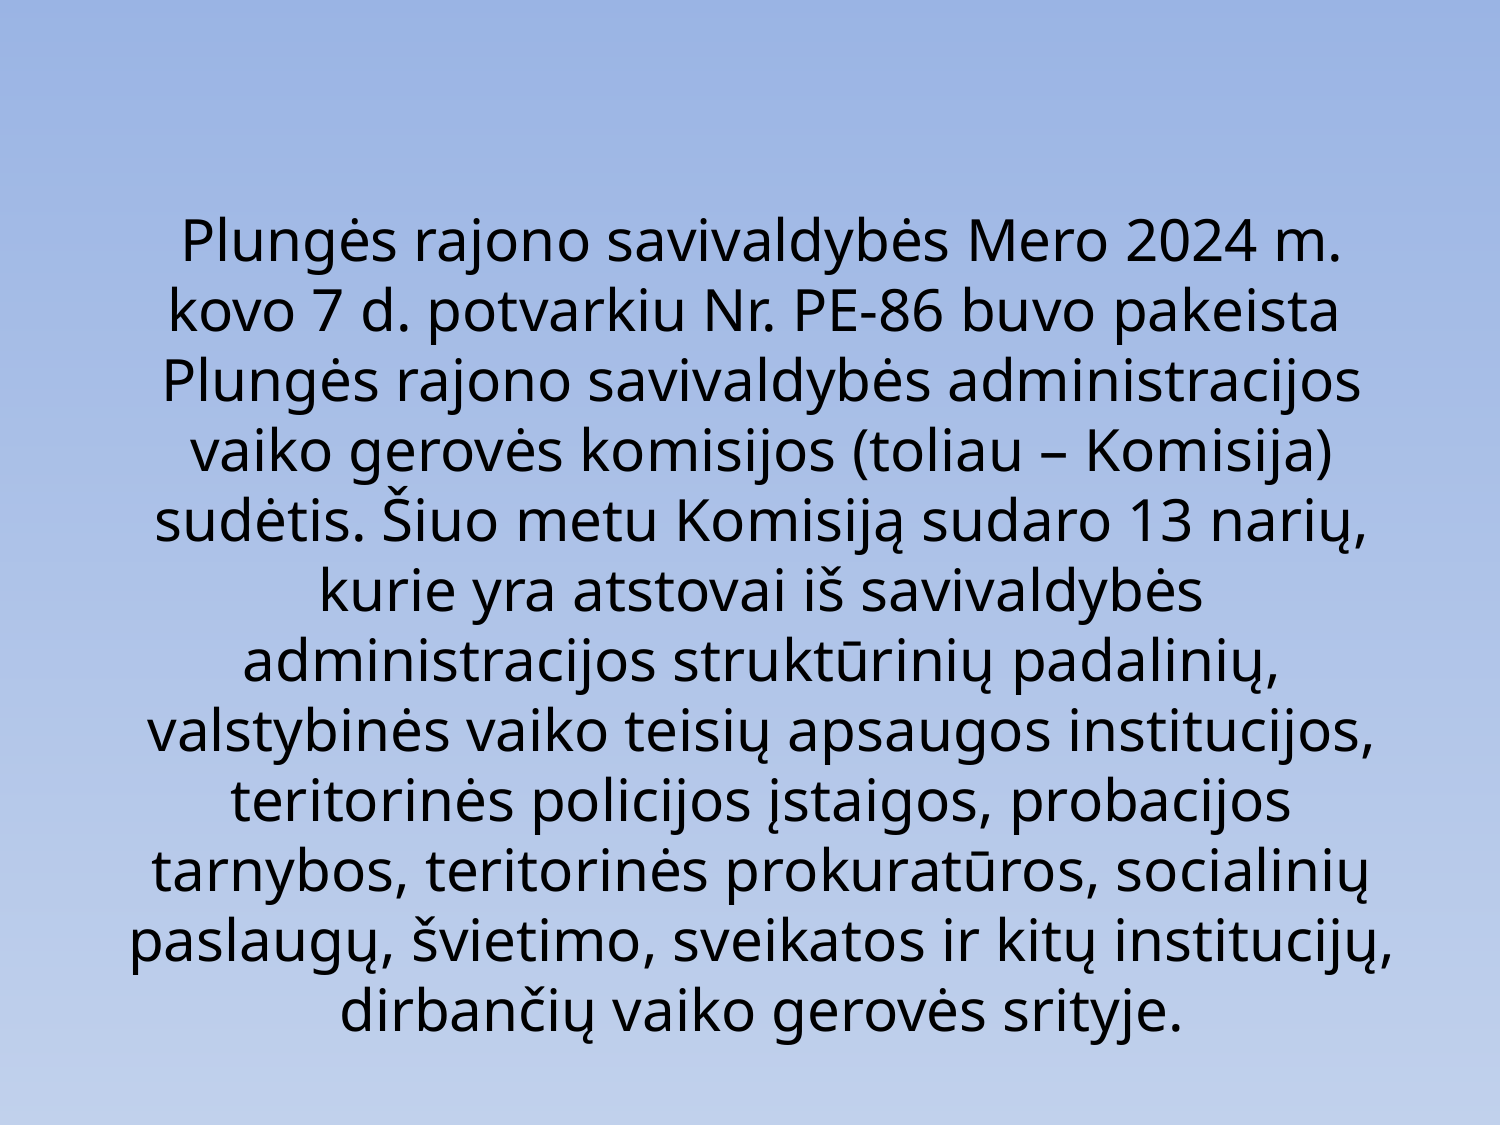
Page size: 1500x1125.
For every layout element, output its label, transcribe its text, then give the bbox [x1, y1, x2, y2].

text_box Plungės rajono savivaldybės Mero 2024 m. kovo 7 d. potvarkiu Nr. PE-86 buvo pakeista Plungės rajono savivaldybės administracijos vaiko gerovės komisijos (toliau – Komisija) sudėtis. Šiuo metu Komisiją sudaro 13 narių, kurie yra atstovai iš savivaldybės administracijos struktūrinių padalinių, valstybinės vaiko teisių apsaugos institucijos, teritorinės policijos įstaigos, probacijos tarnybos, teritorinės prokuratūros, socialinių paslaugų, švietimo, sveikatos ir kitų institucijų, dirbančių vaiko gerovės srityje. [100, 126, 1424, 1051]
